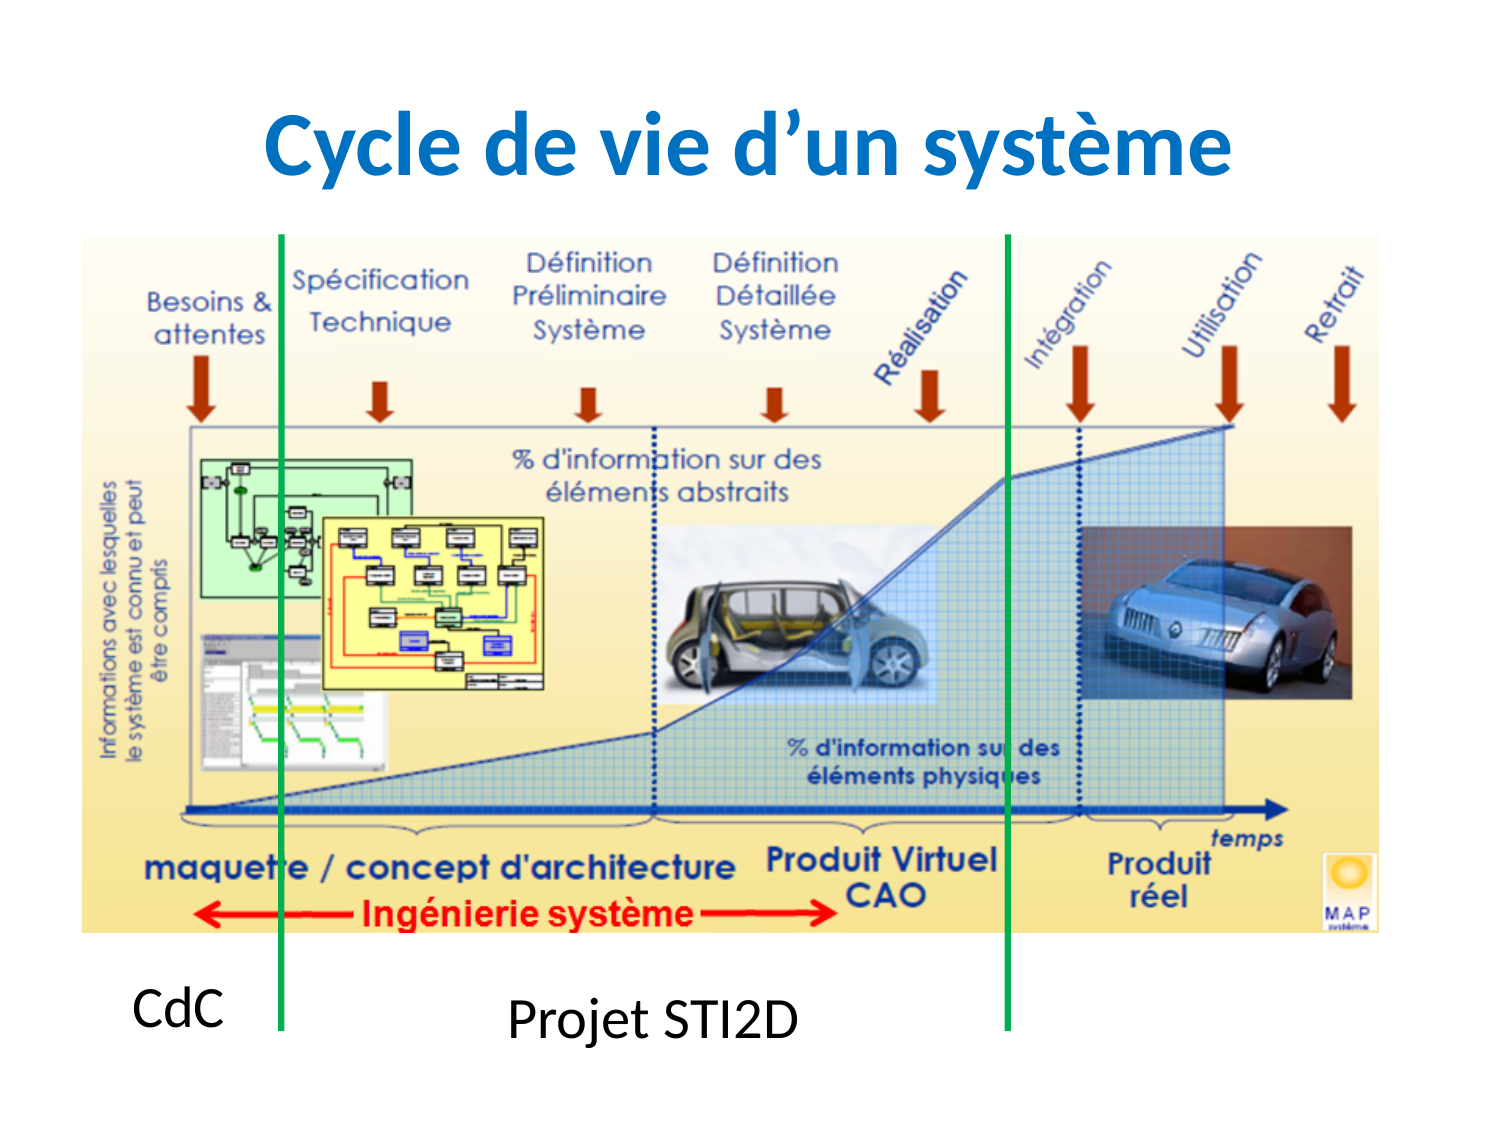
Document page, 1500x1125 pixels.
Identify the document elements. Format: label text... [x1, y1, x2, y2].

text_box Projet STI2D [492, 972, 821, 1074]
title Cycle de vie d’un système [75, 45, 1425, 233]
list CdC [117, 960, 247, 1062]
picture [81, 634, 1380, 934]
picture [81, 234, 1380, 632]
